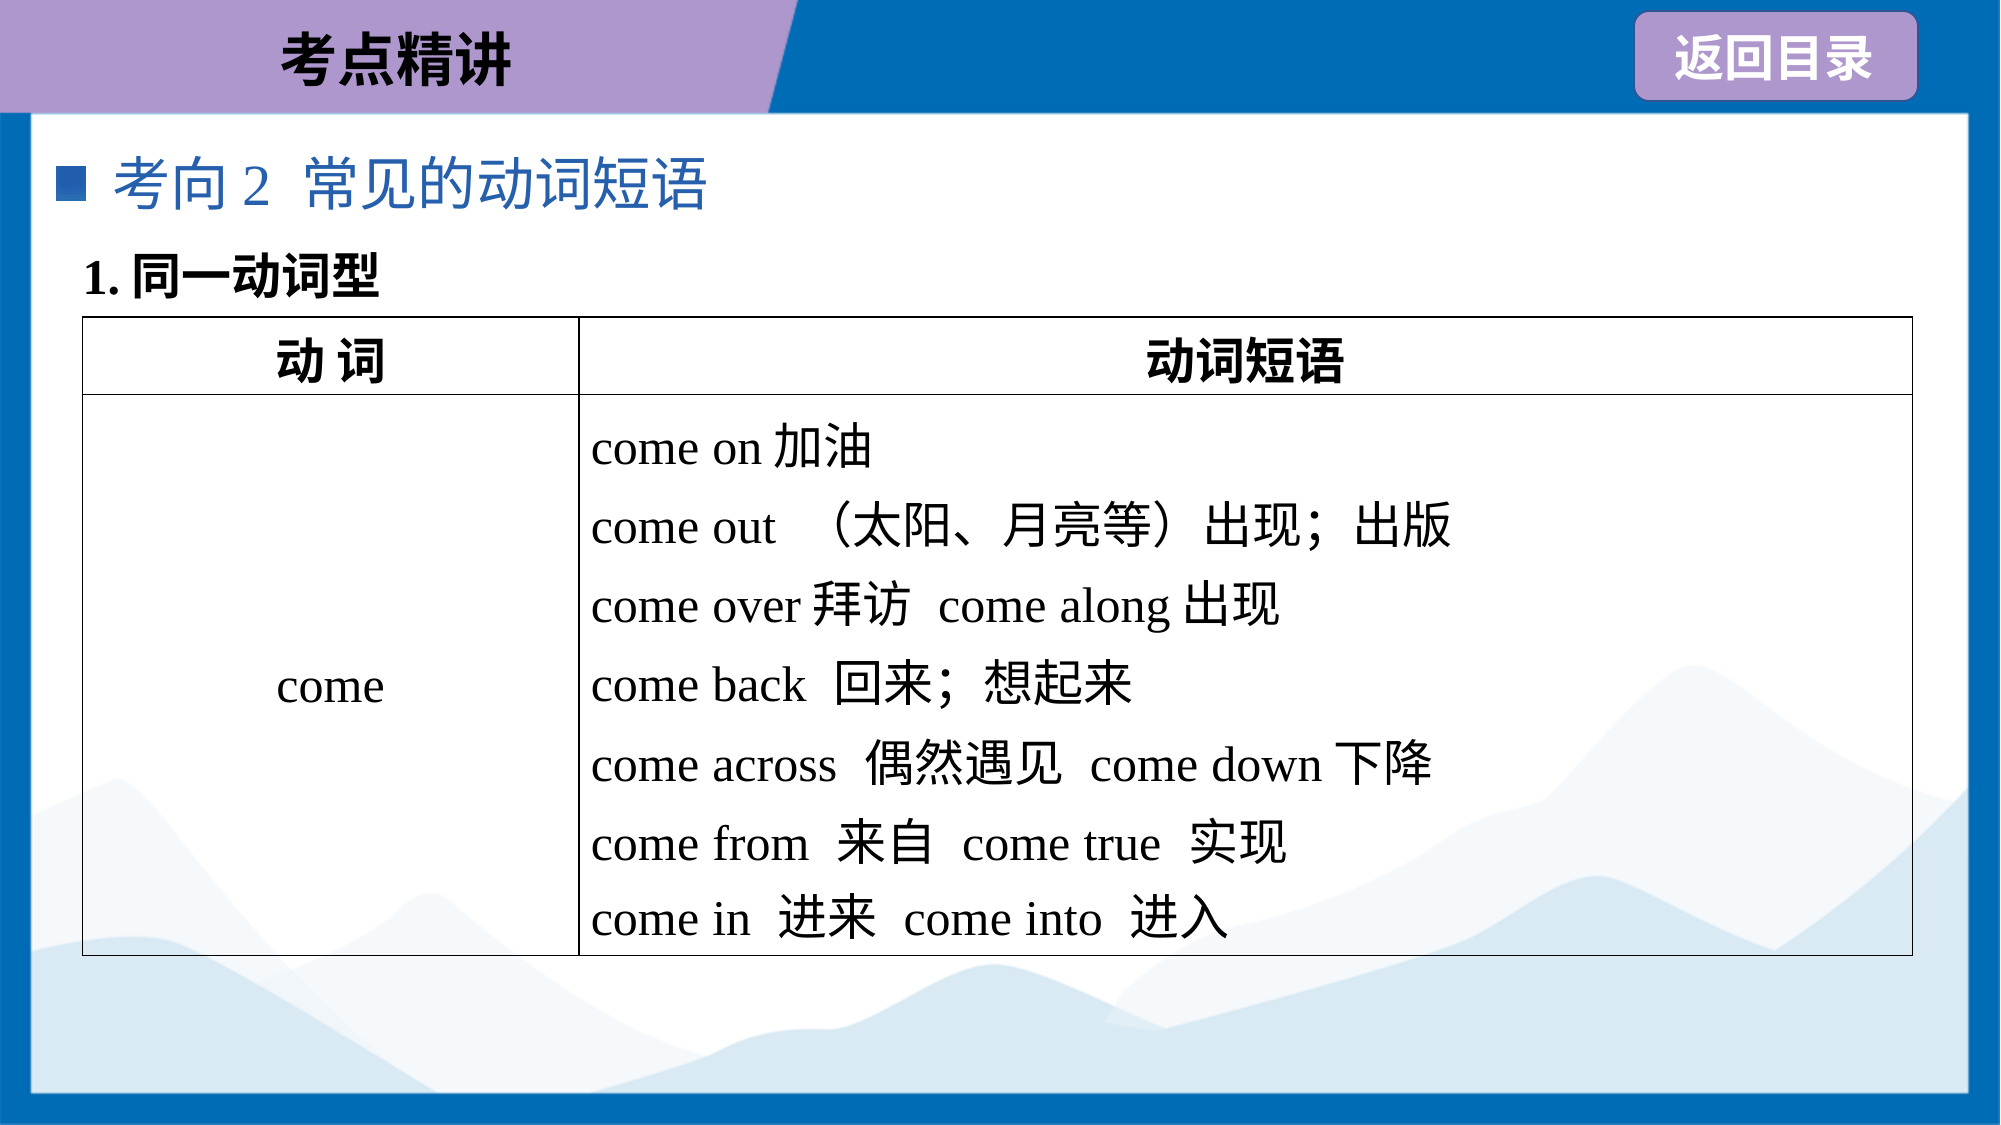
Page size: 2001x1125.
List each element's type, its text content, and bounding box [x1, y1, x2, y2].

table_cell come on加油 come out （太阳、月亮等）出现；出版 come over拜访 come along出现 come back 回来；想起来 come across 偶然遇见 come down下降 come from 来自 come true 实现 come in 进来 come into 进入 [580, 395, 1912, 955]
text_box 考向2 常见的动词短语 [112, 146, 1917, 216]
picture [0, 0, 2000, 1125]
table_header 动 词 [83, 318, 578, 394]
table_cell come [83, 395, 578, 955]
table_header 动词短语 [580, 318, 1912, 394]
text_box 1.同一动词型 [82, 216, 1917, 295]
